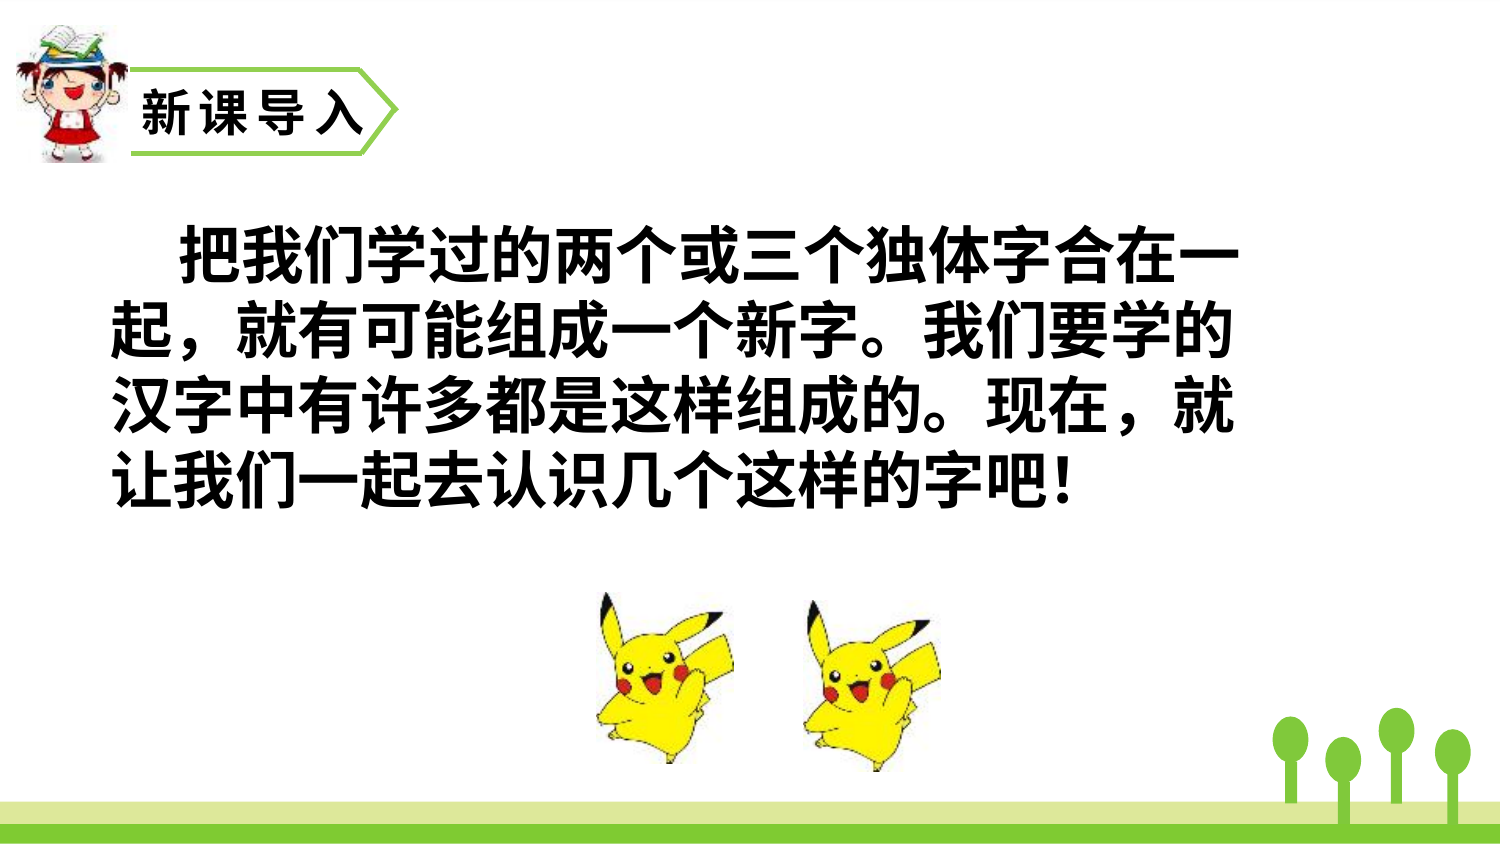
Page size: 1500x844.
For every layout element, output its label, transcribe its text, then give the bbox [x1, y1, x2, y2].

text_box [16, 25, 403, 163]
picture [0, 0, 1500, 707]
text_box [0, 707, 1500, 844]
text_box 把我们学过的两个或三个独体字合在一起，就有可能组成一个新字。我们要学的汉字中有许多都是这样组成的。现在，就让我们一起去认识几个这样的字吧！ [98, 210, 1291, 523]
